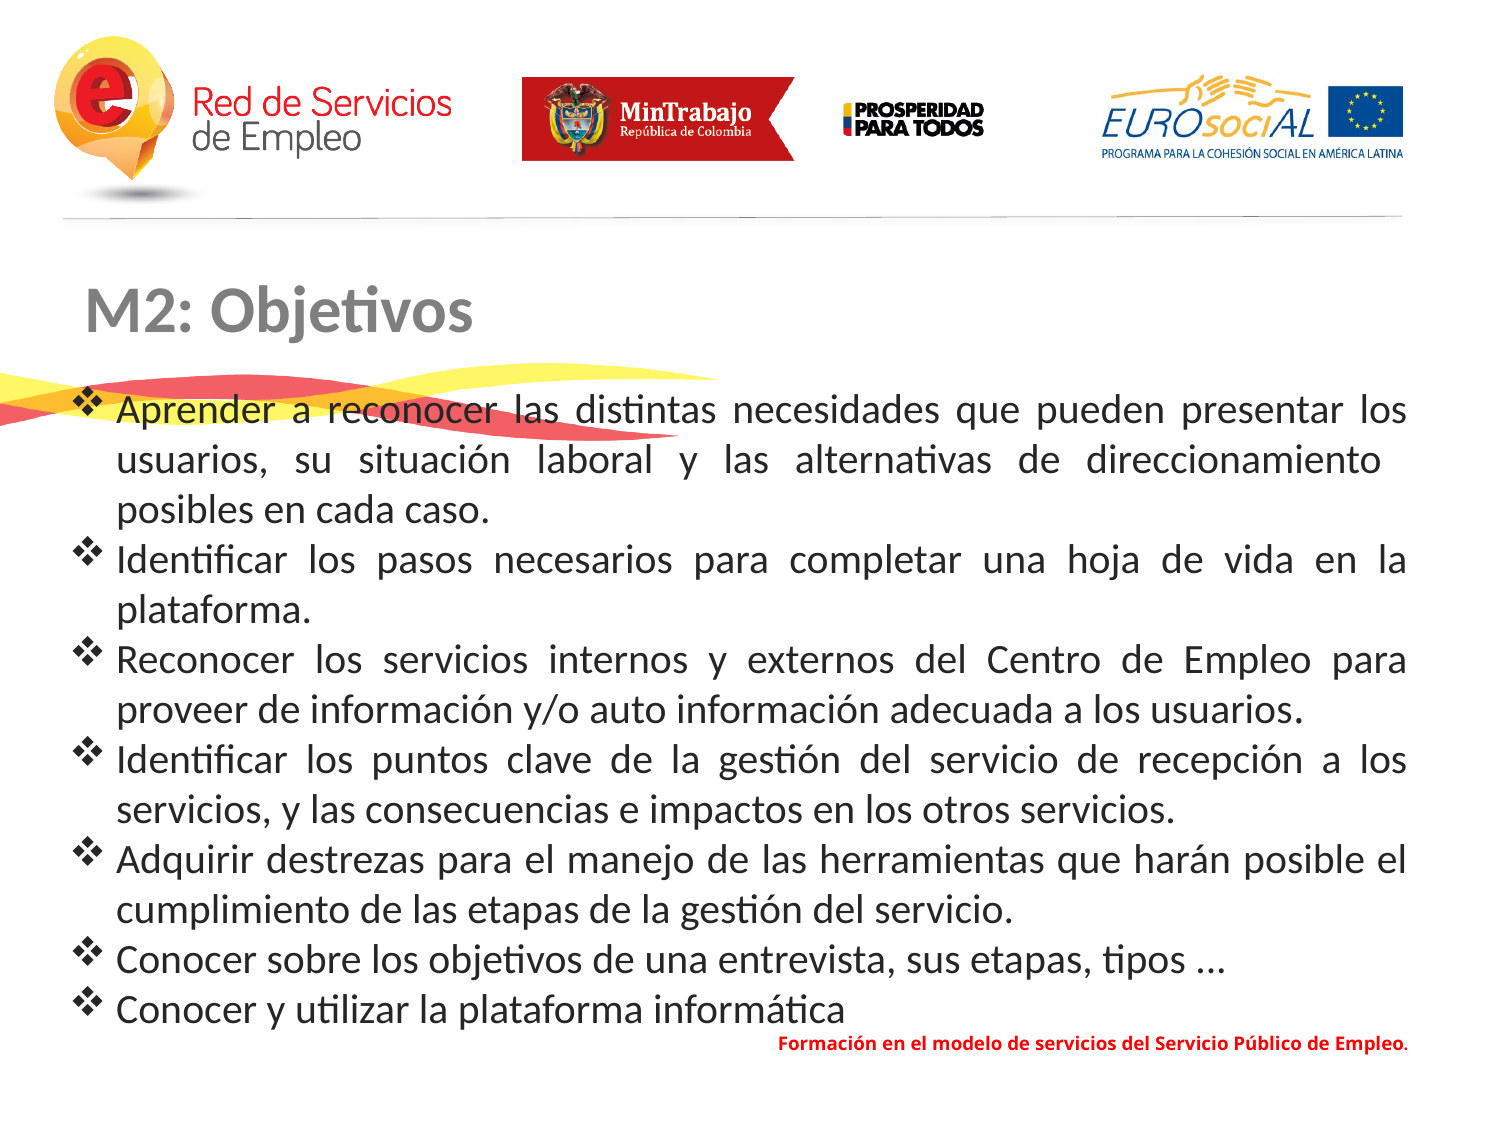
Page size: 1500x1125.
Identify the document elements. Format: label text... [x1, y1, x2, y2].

picture [521, 77, 987, 162]
picture [1102, 74, 1403, 158]
picture [0, 358, 721, 441]
text_box M2: Objetivos [70, 258, 505, 324]
title Formación en el modelo de servicios del Servicio Público de Empleo. [720, 999, 1471, 1088]
text_box Aprender a reconocer las distintas necesidades que pueden presentar los usuarios, su situación laboral y las alternativas de direccionamiento posibles en cada caso. Identificar los pasos necesarios para completar una hoja de vida en la plataforma. Reconocer los servicios internos y externos del Centro de Empleo para proveer de información y/o auto información adecuada a los usuarios. Identificar los puntos clave de la gestión del servicio de recepción a los servicios, y las consecuencias e impactos en los otros servicios. Adquirir destrezas para el manejo de las herramientas que harán posible el cumplimiento de las etapas de la gestión del servicio. Conocer sobre los objetivos de una entrevista, sus etapas, tipos ... Conocer y utilizar la plataforma informática [54, 324, 1423, 1125]
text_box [62, 215, 1403, 220]
picture [54, 35, 452, 205]
